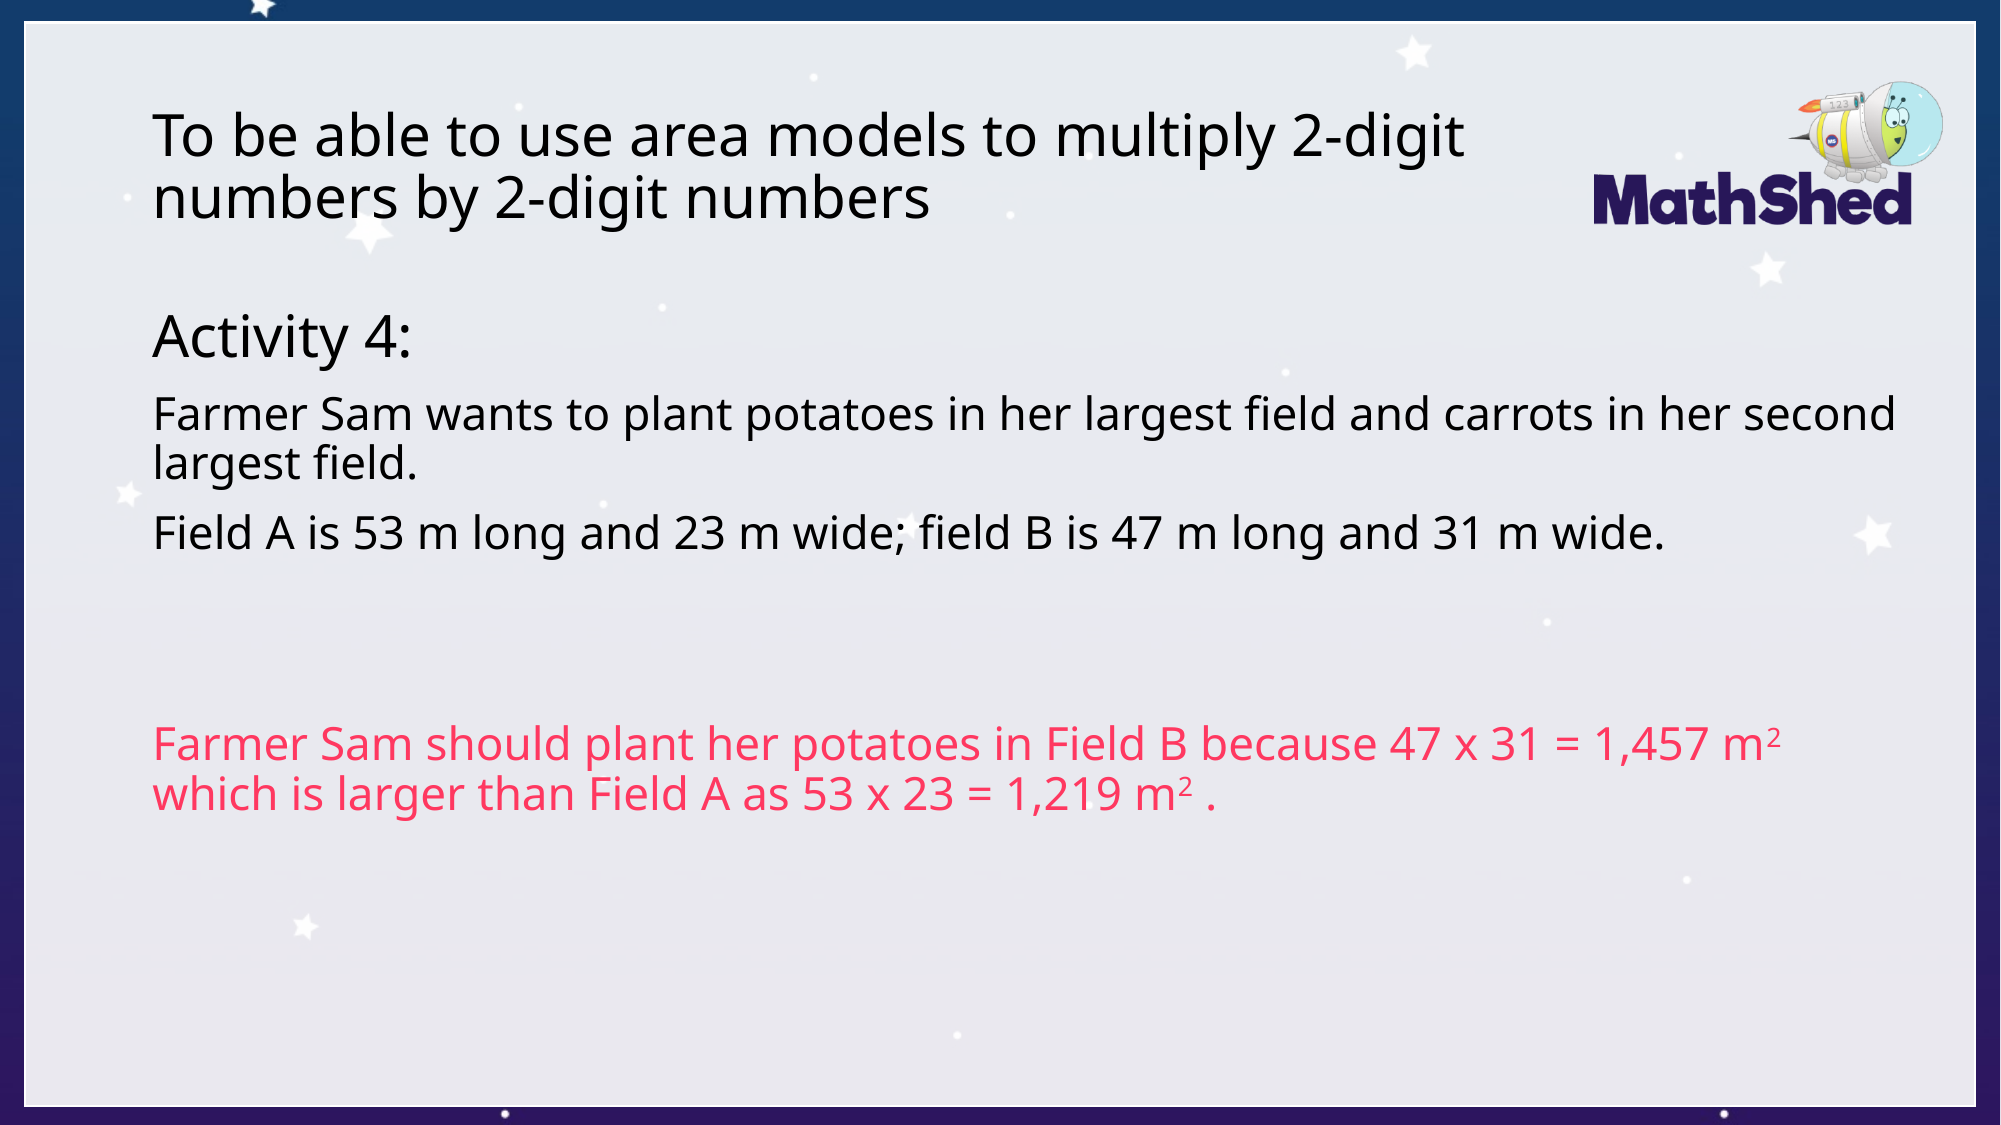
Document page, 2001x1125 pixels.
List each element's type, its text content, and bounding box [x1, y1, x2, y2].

picture [0, 0, 2001, 1125]
text_box [1496, 387, 1648, 540]
list Activity 4: Farmer Sam wants to plant potatoes in her largest field and carrots in her second largest field. Field A is 53 m long and 23 m wide; field B is 47 m long and 31 m wide. Farmer Sam should plant her potatoes in Field B because 47 x 31 = 1,457 m2 which is larger than Field A as 53 x 23 = 1,219 m2 . [137, 299, 1917, 1014]
title To be able to use area models to multiply 2-digit numbers by 2-digit numbers [137, 59, 1578, 278]
